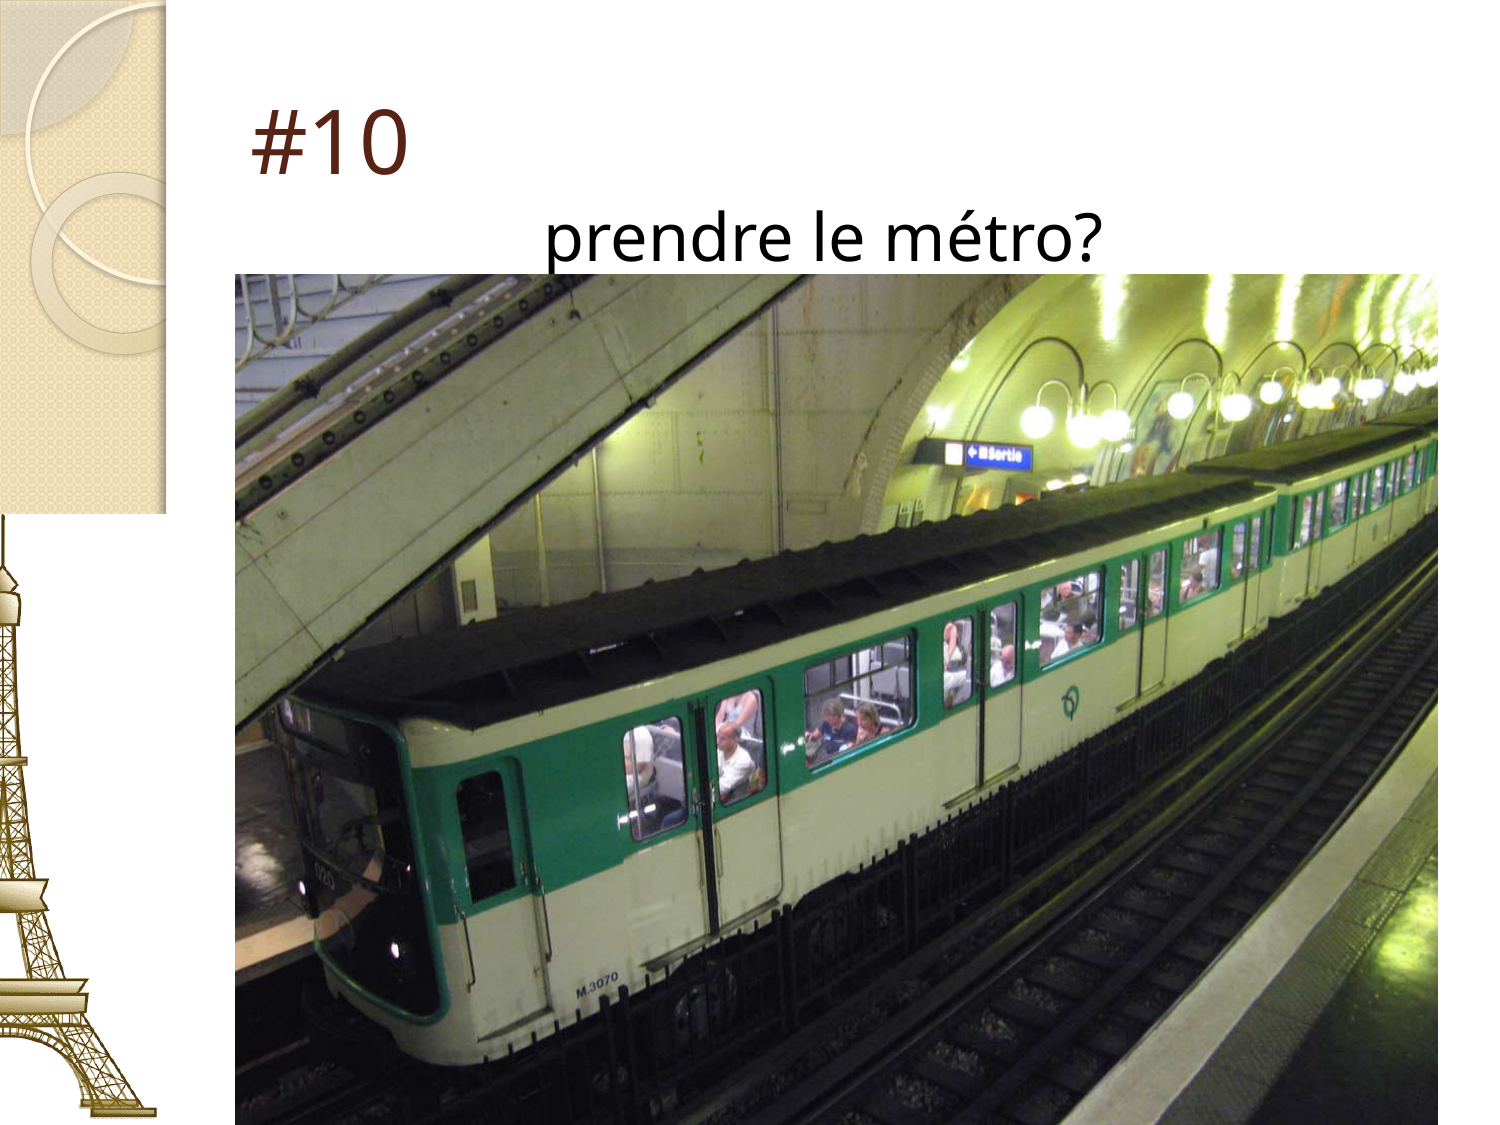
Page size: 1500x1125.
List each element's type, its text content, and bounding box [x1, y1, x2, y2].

picture [235, 274, 1438, 1125]
picture [0, 514, 167, 1125]
title #10 [235, 45, 1466, 233]
list prendre le métro? [171, 187, 1463, 1025]
